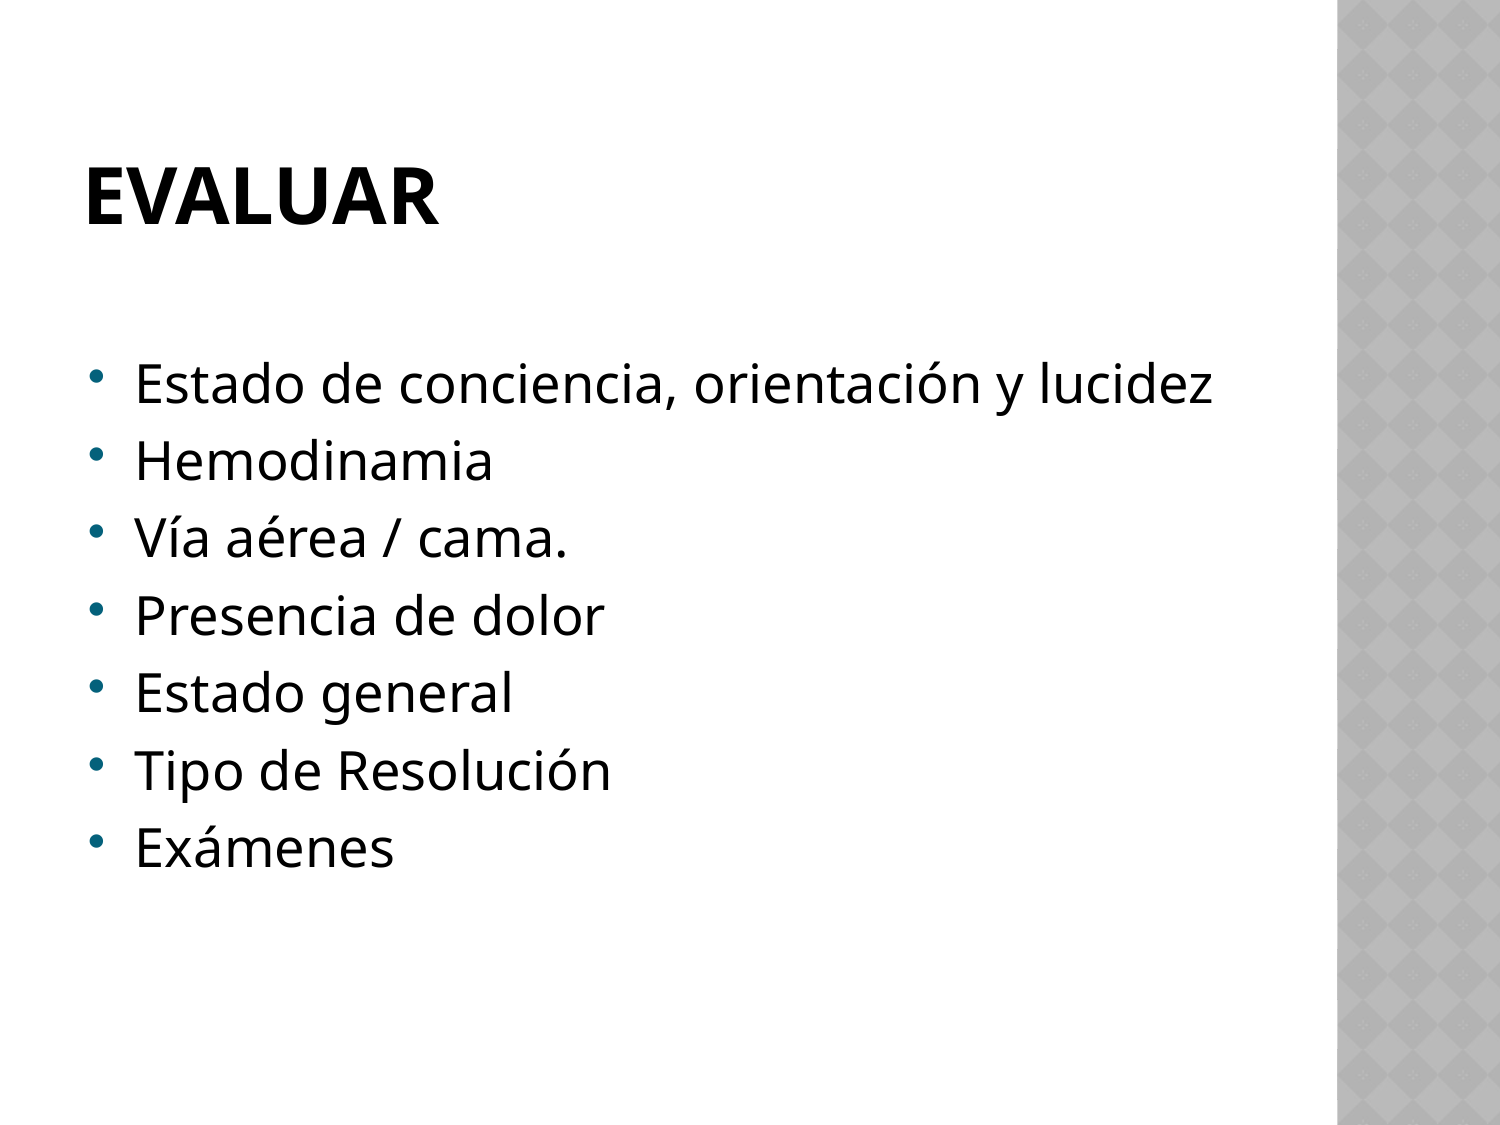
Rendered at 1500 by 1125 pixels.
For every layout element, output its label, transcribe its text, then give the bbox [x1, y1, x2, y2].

title Evaluar [75, 52, 1263, 240]
list Estado de conciencia, orientación y lucidez Hemodinamia Vía aérea / cama. Presencia de dolor Estado general Tipo de Resolución Exámenes [75, 264, 1263, 1059]
